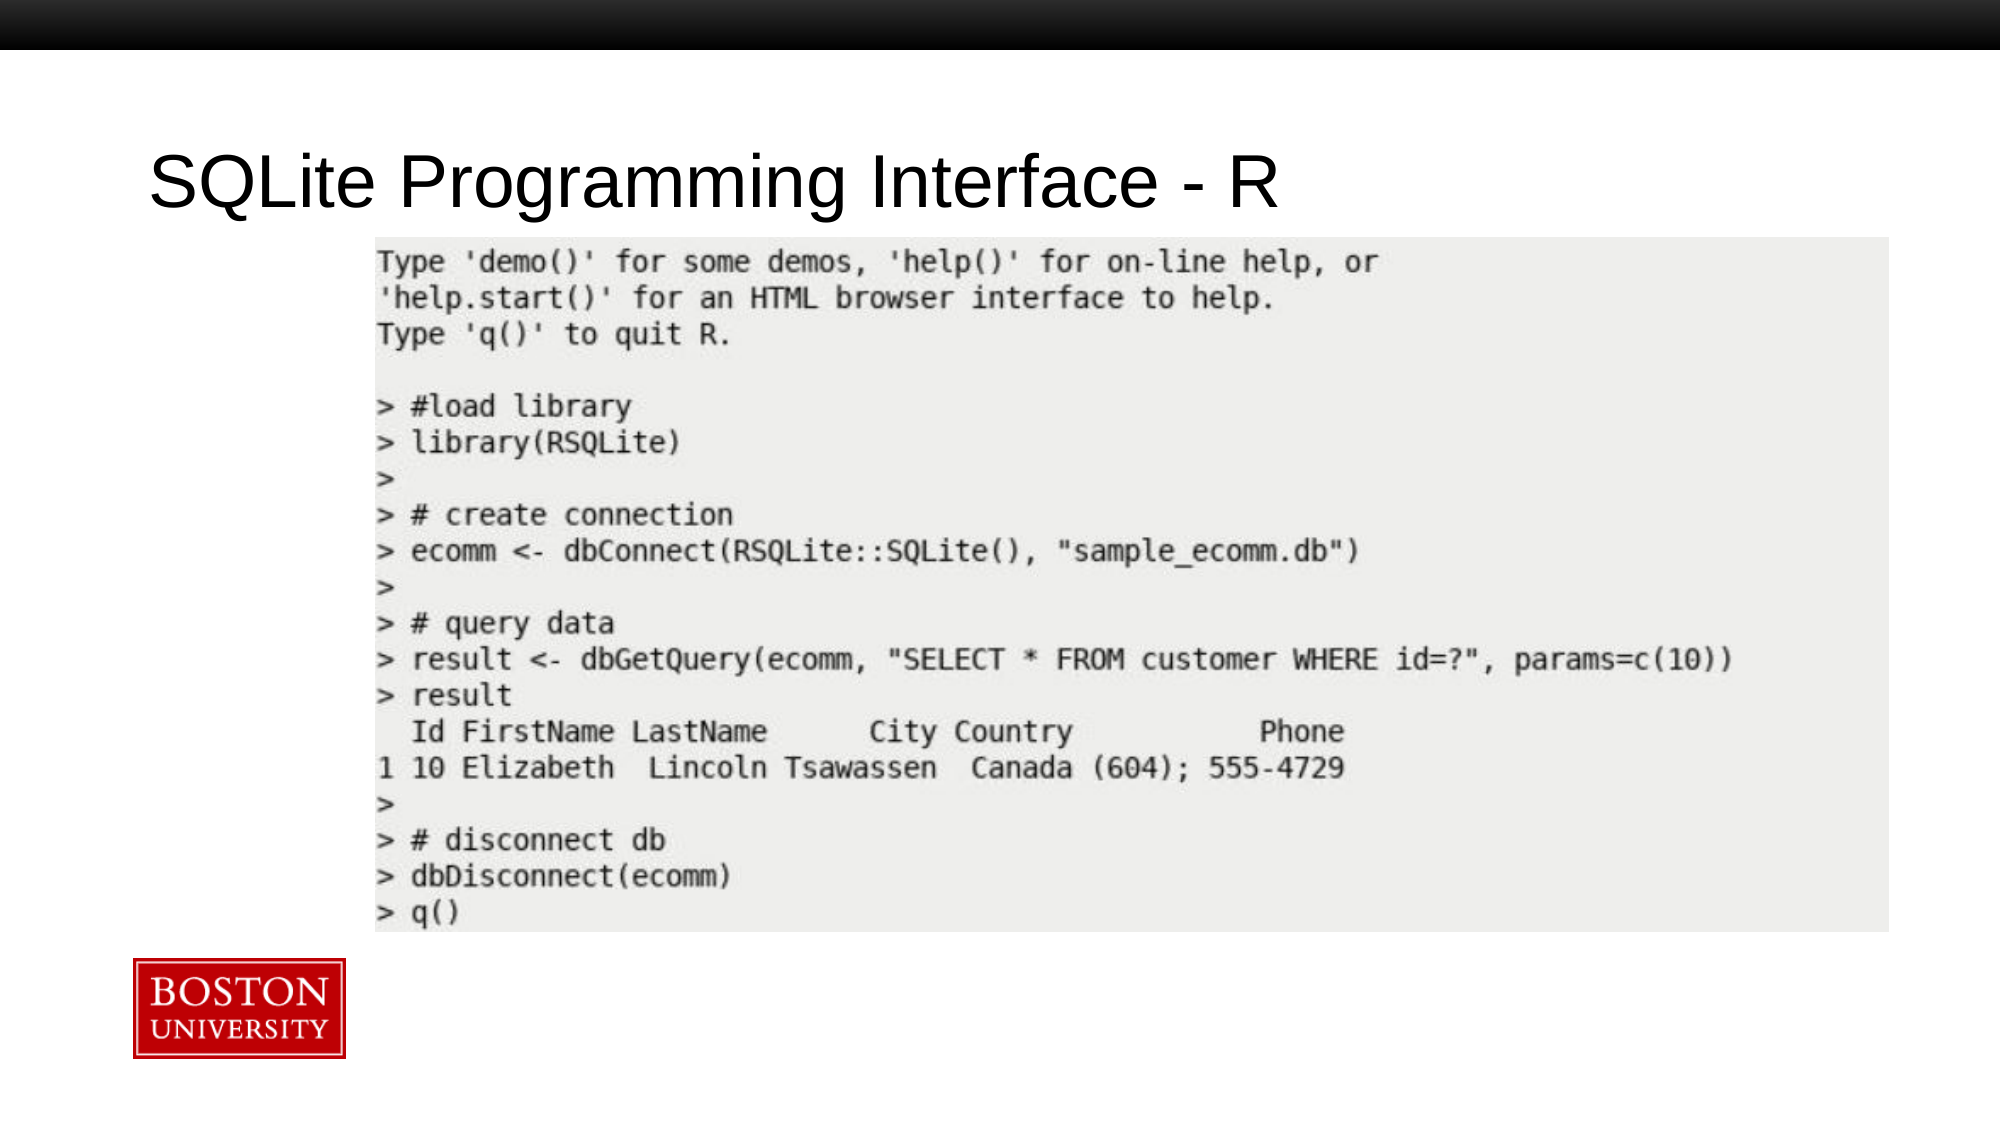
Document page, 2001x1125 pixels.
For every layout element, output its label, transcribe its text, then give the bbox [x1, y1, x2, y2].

title SQLite Programming Interface - R [133, 125, 1867, 238]
picture [133, 958, 346, 1059]
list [375, 237, 1889, 932]
